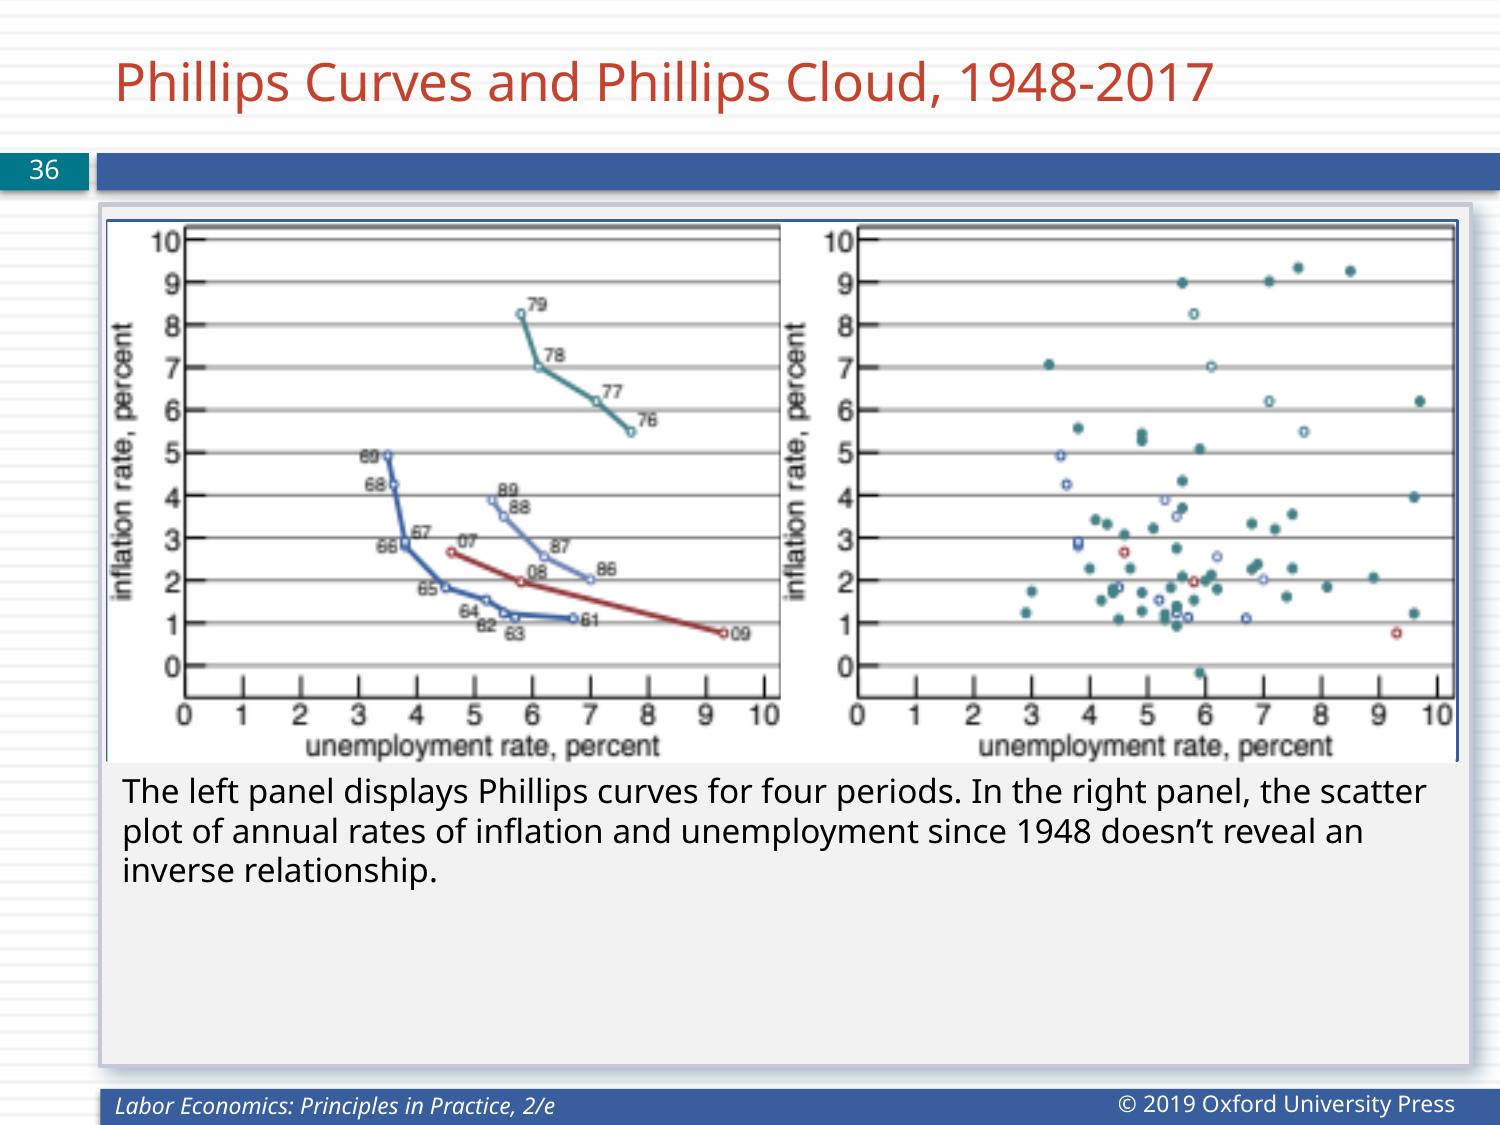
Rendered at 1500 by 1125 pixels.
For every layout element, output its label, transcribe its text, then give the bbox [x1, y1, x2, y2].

title Phillips Curves and Phillips Cloud, 1948-2017 [99, 20, 1472, 141]
picture [107, 221, 1456, 763]
slide_number 35 [0, 153, 89, 191]
footer © 2019 Oxford University Press [825, 1090, 1471, 1125]
slide_number Labor Economics: Principles in Practice, 2/e [99, 1090, 745, 1125]
list The left panel displays Phillips curves for four periods. In the right panel, the scatter plot of annual rates of inflation and unemployment since 1948 doesn’t reveal an inverse relationship. [107, 771, 1458, 1062]
